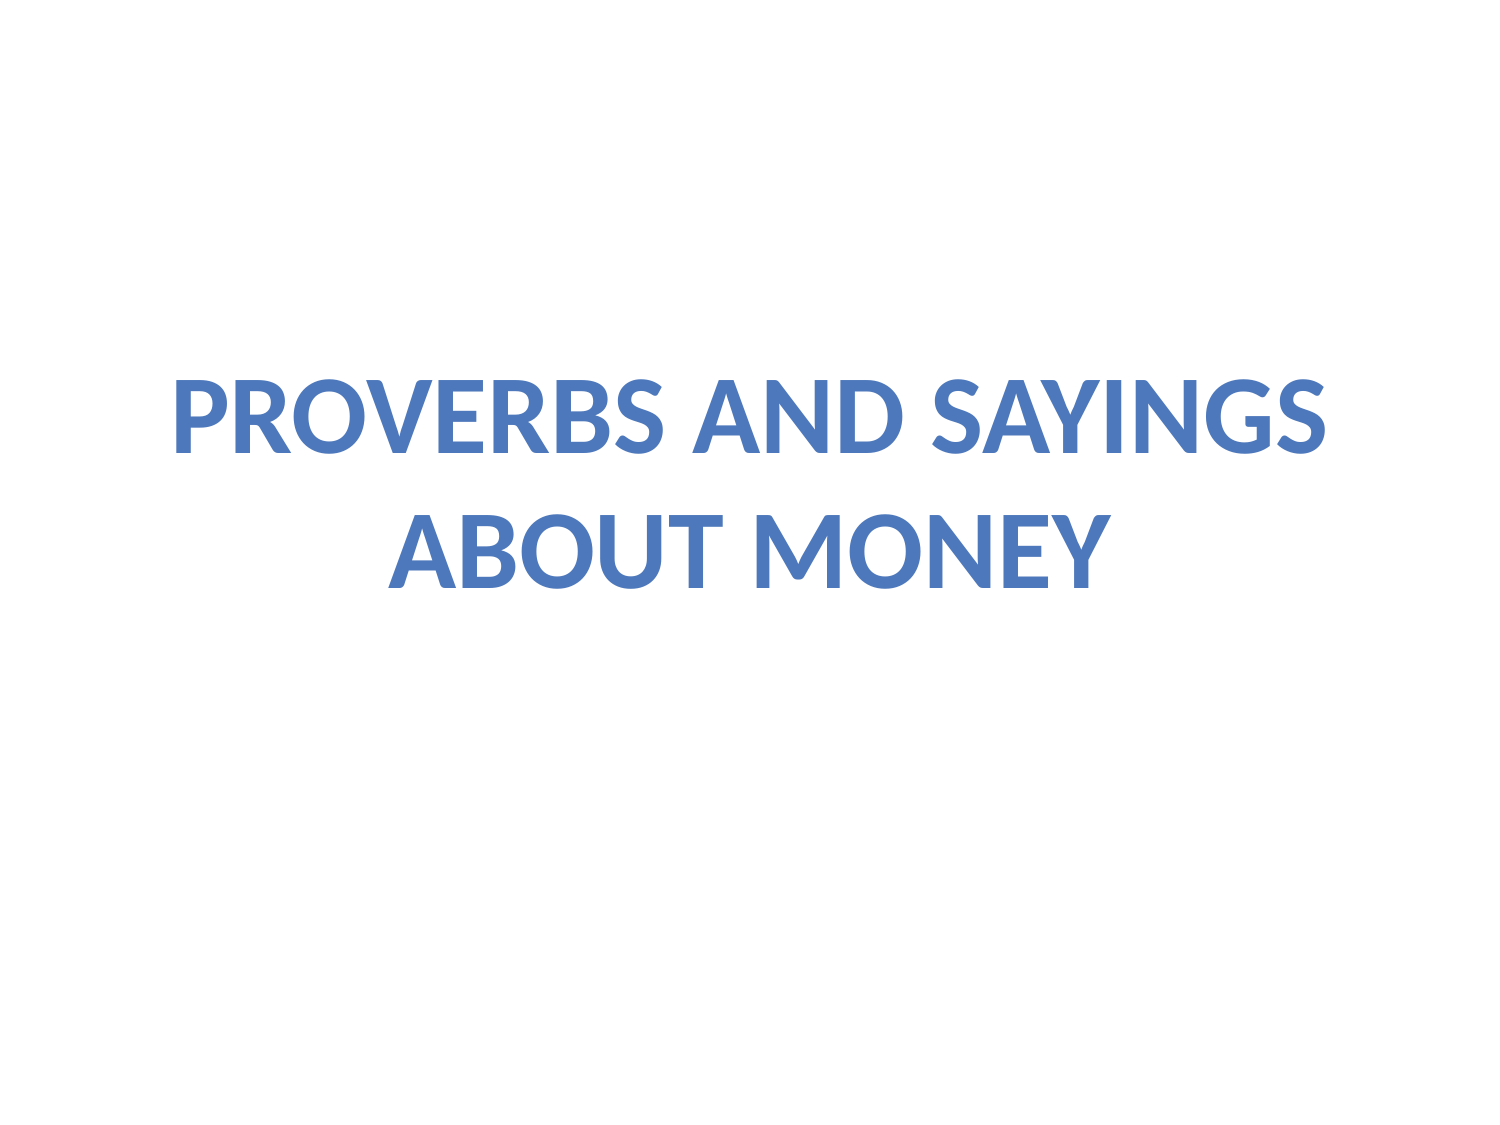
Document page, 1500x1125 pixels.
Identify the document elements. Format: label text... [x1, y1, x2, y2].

text_box Proverbs and Sayings About Money [154, 333, 1346, 619]
